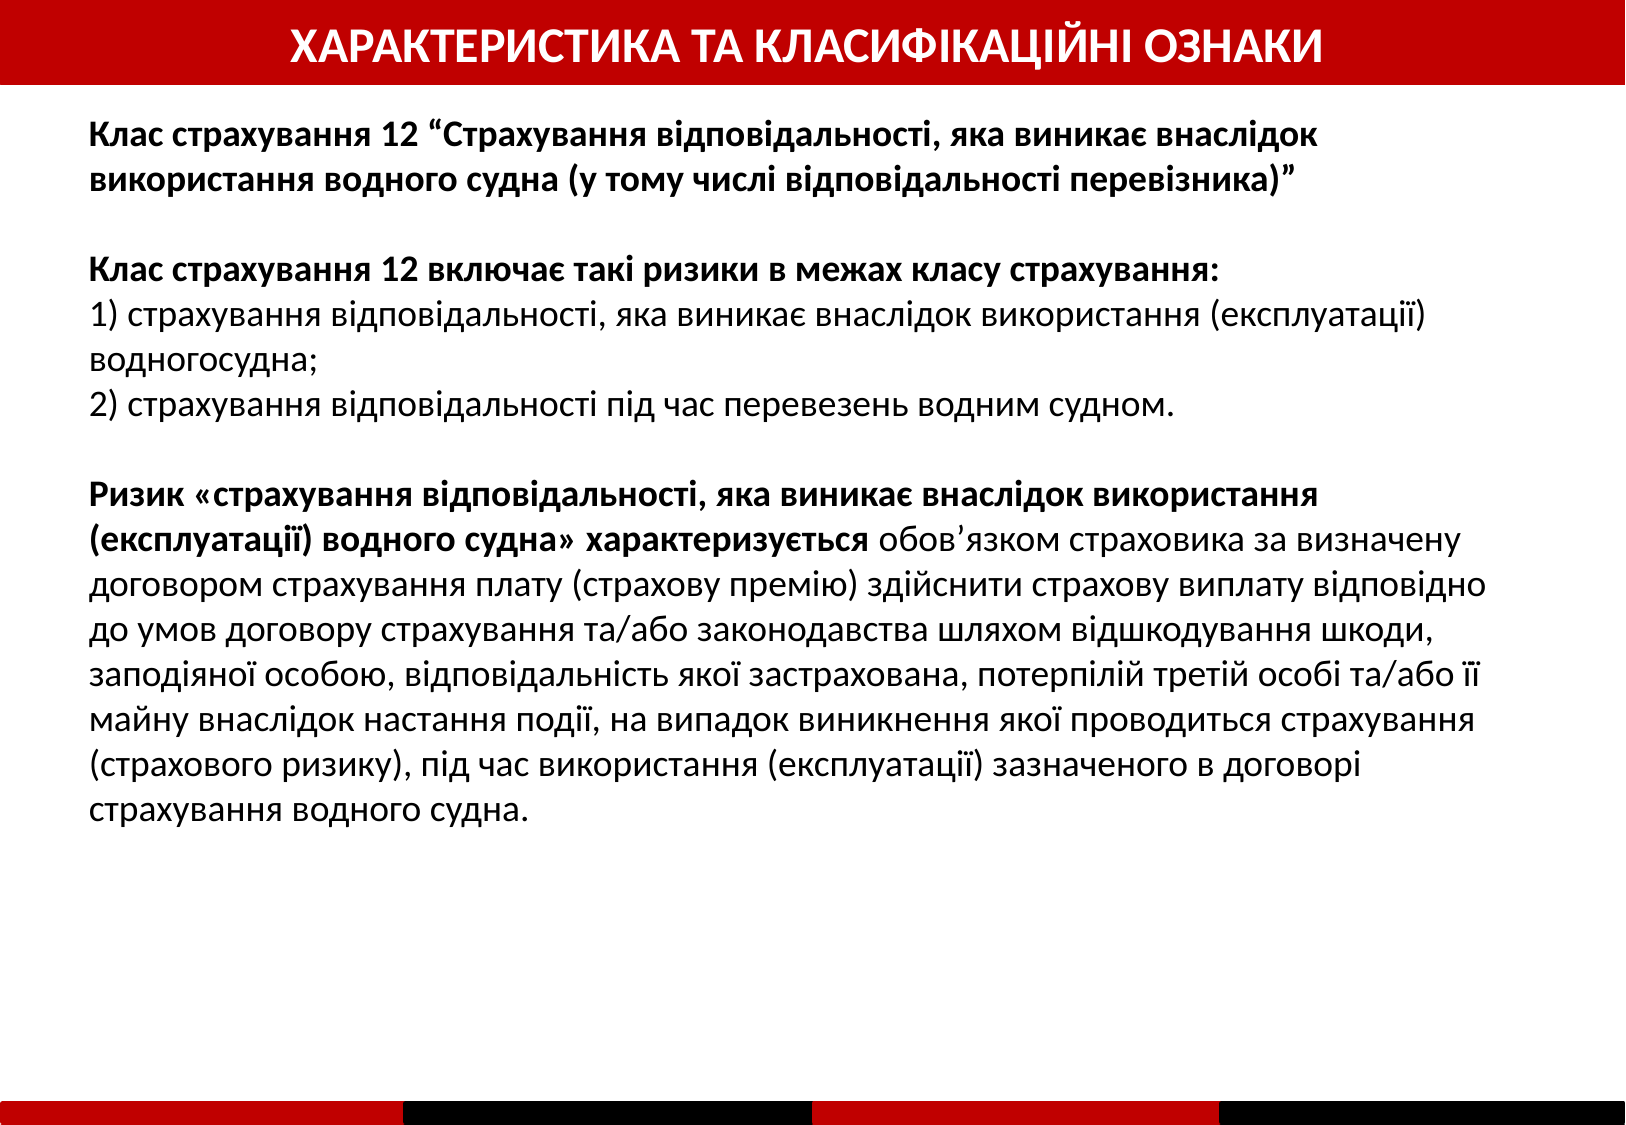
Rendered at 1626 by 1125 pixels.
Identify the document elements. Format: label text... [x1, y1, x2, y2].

text_box Клас страхування 12 “Страхування відповідальності, яка виникає внаслідок використання водного судна (у тому числі відповідальності перевізника)” Клас страхування 12 включає такі ризики в межах класу страхування: 1) страхування відповідальності, яка виникає внаслідок використання (експлуатації) водногосудна; 2) страхування відповідальності під час перевезень водним судном. Ризик «страхування відповідальності, яка виникає внаслідок використання (експлуатації) водного судна» характеризується обов’язком страховика за визначену договором страхування плату (страхову премію) здійснити страхову виплату відповідно до умов договору страхування та/або законодавства шляхом відшкодування шкоди, заподіяної особою, відповідальність якої застрахована, потерпілій третій особі та/або її майну внаслідок настання події, на випадок виникнення якої проводиться страхування (страхового ризику), під час використання (експлуатації) зазначеного в договорі страхування водного судна. [74, 101, 1527, 837]
text_box ХАРАКТЕРИСТИКА ТА КЛАСИФІКАЦІЙНІ ОЗНАКИ [0, 0, 1625, 85]
picture [0, 1101, 1625, 1125]
